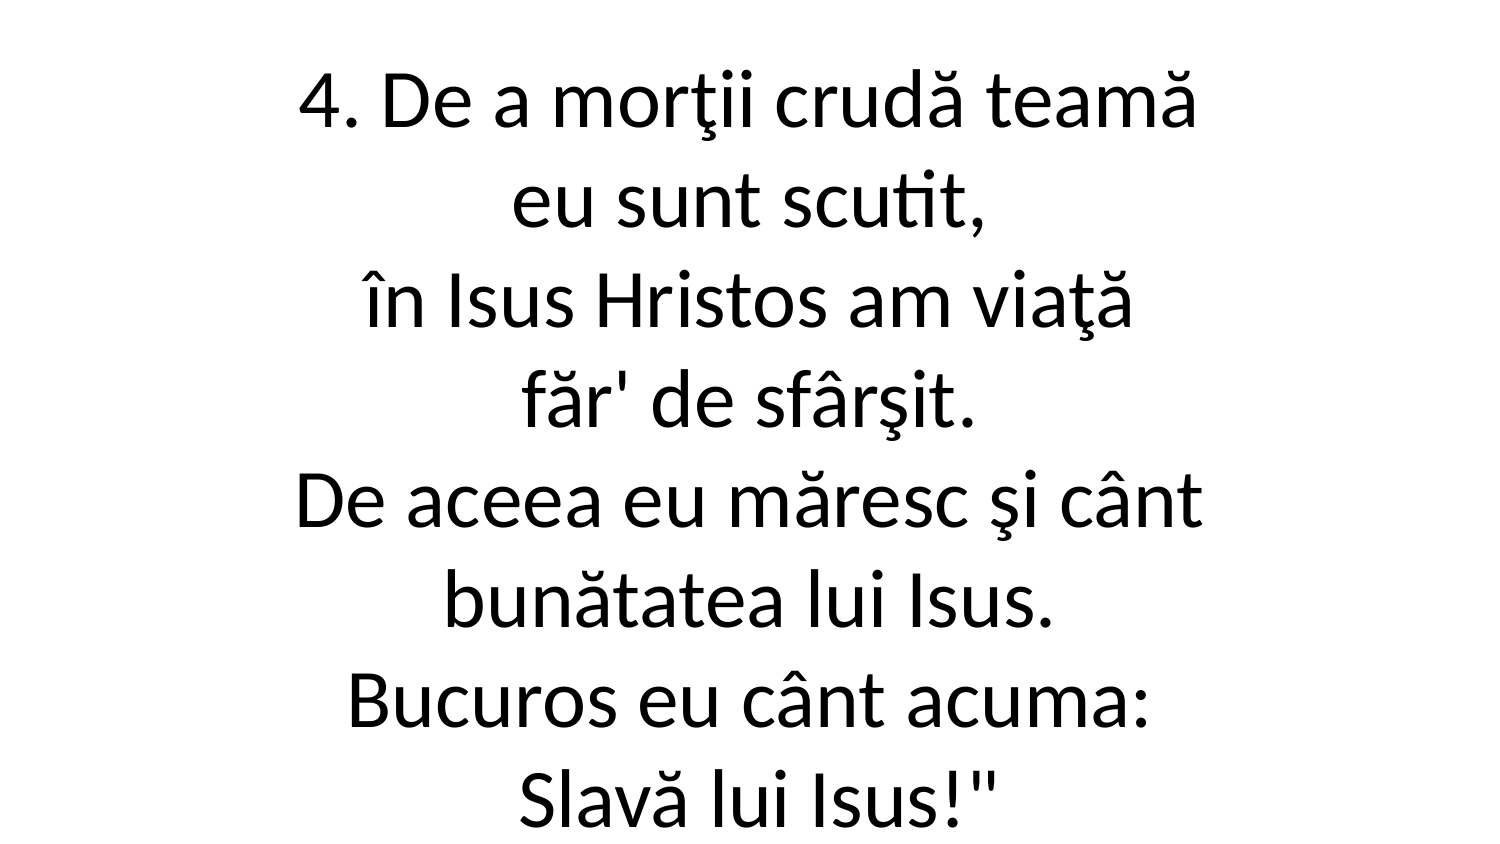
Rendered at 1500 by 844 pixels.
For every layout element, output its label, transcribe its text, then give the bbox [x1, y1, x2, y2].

text_box 4. De a morţii crudă teamă eu sunt scutit, în Isus Hristos am viaţă făr' de sfârşit. De aceea eu măresc şi cânt bunătatea lui Isus. Bucuros eu cânt acuma: Slavă lui Isus!" [279, 0, 1221, 844]
